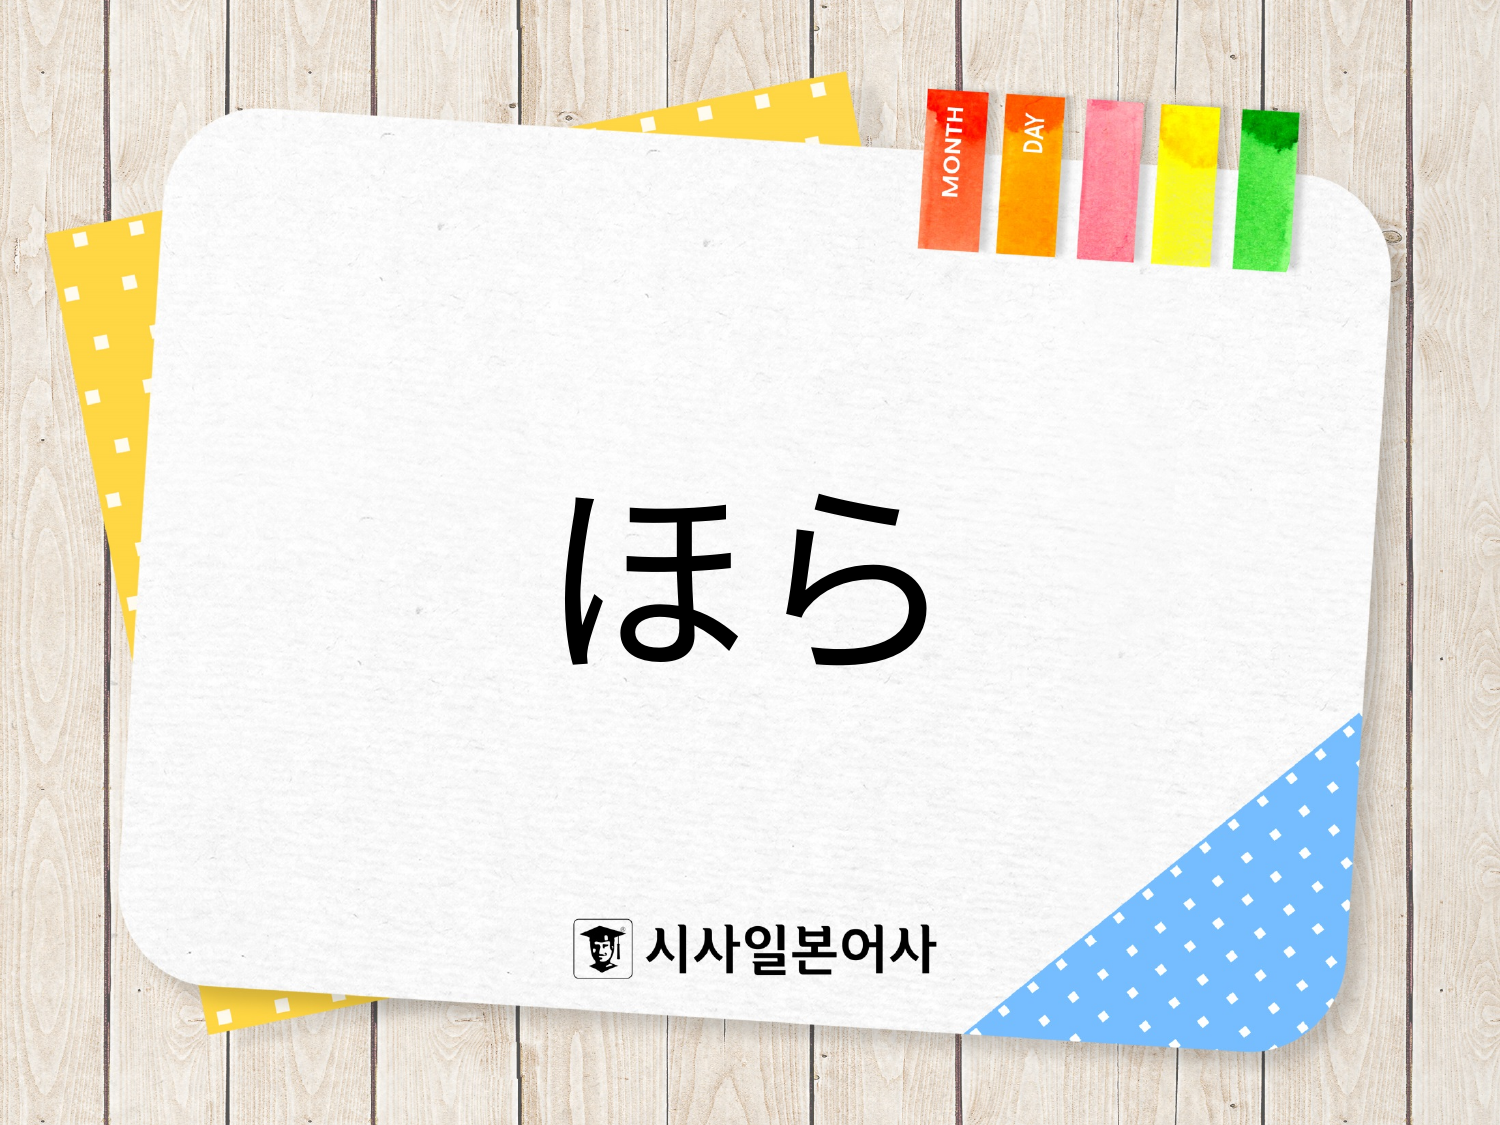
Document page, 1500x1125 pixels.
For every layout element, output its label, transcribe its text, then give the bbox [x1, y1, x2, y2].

title ほら [75, 338, 1425, 811]
picture [0, 0, 1500, 1125]
